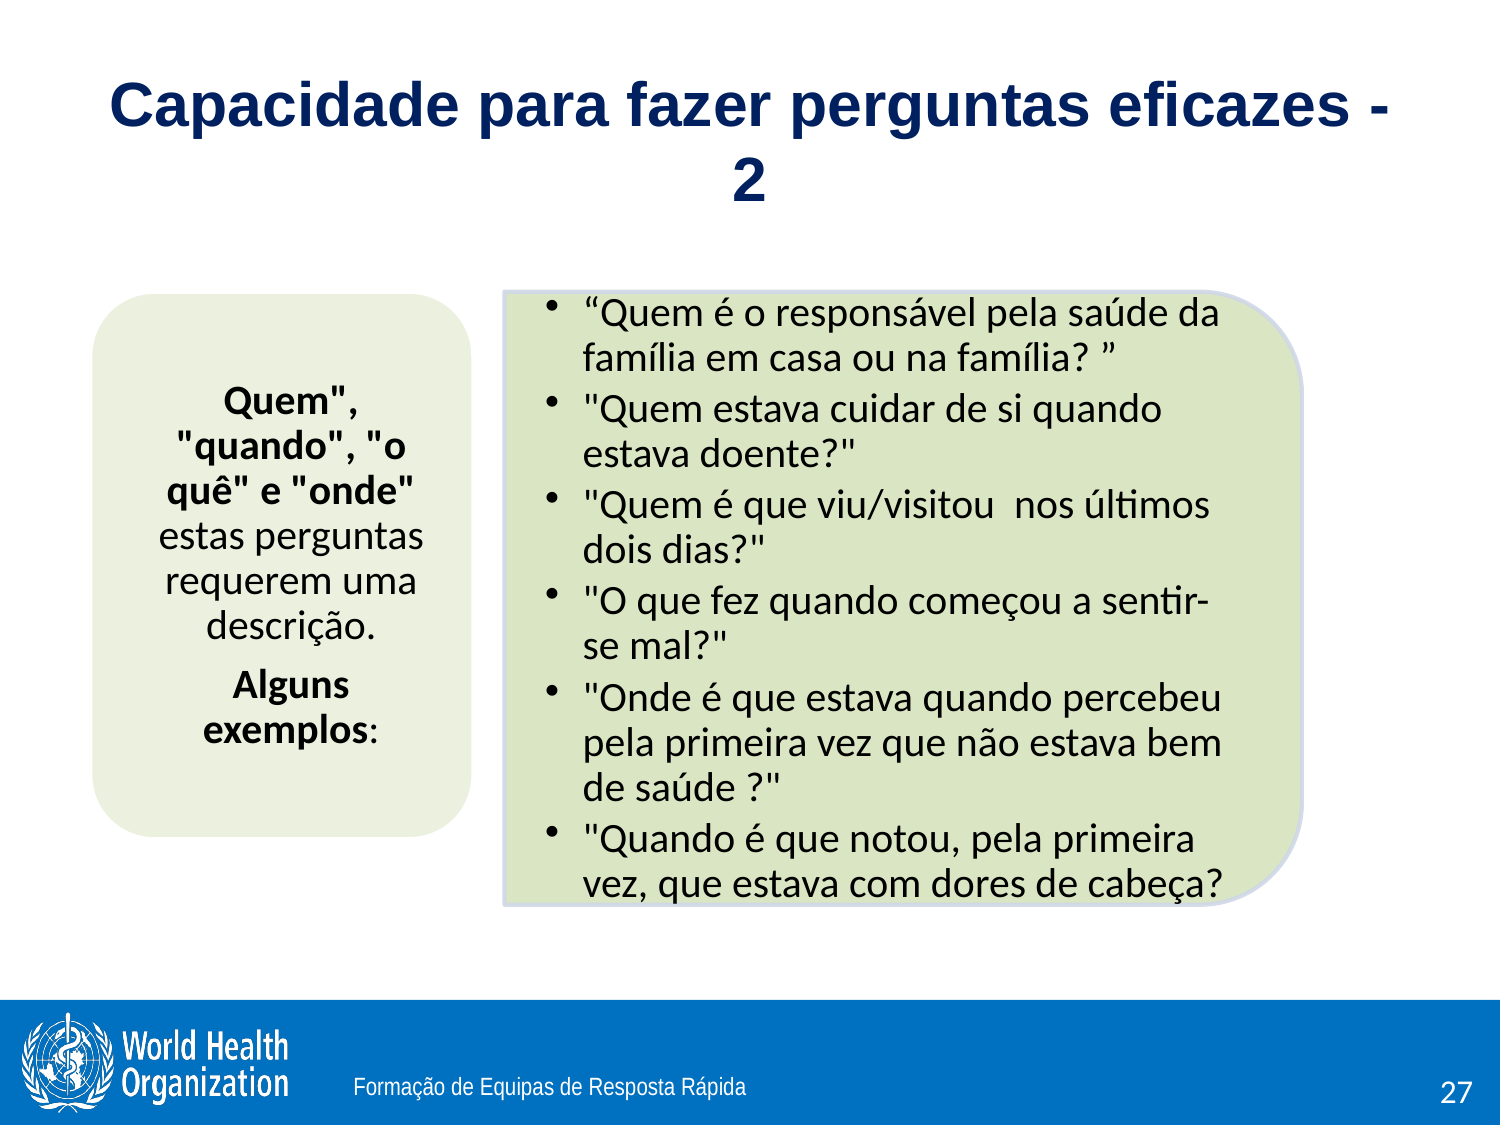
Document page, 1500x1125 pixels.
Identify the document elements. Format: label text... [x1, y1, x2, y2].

picture [21, 1012, 288, 1113]
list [74, 262, 1426, 1006]
title Capacidade para fazer perguntas eficazes - 2 [75, 45, 1425, 233]
